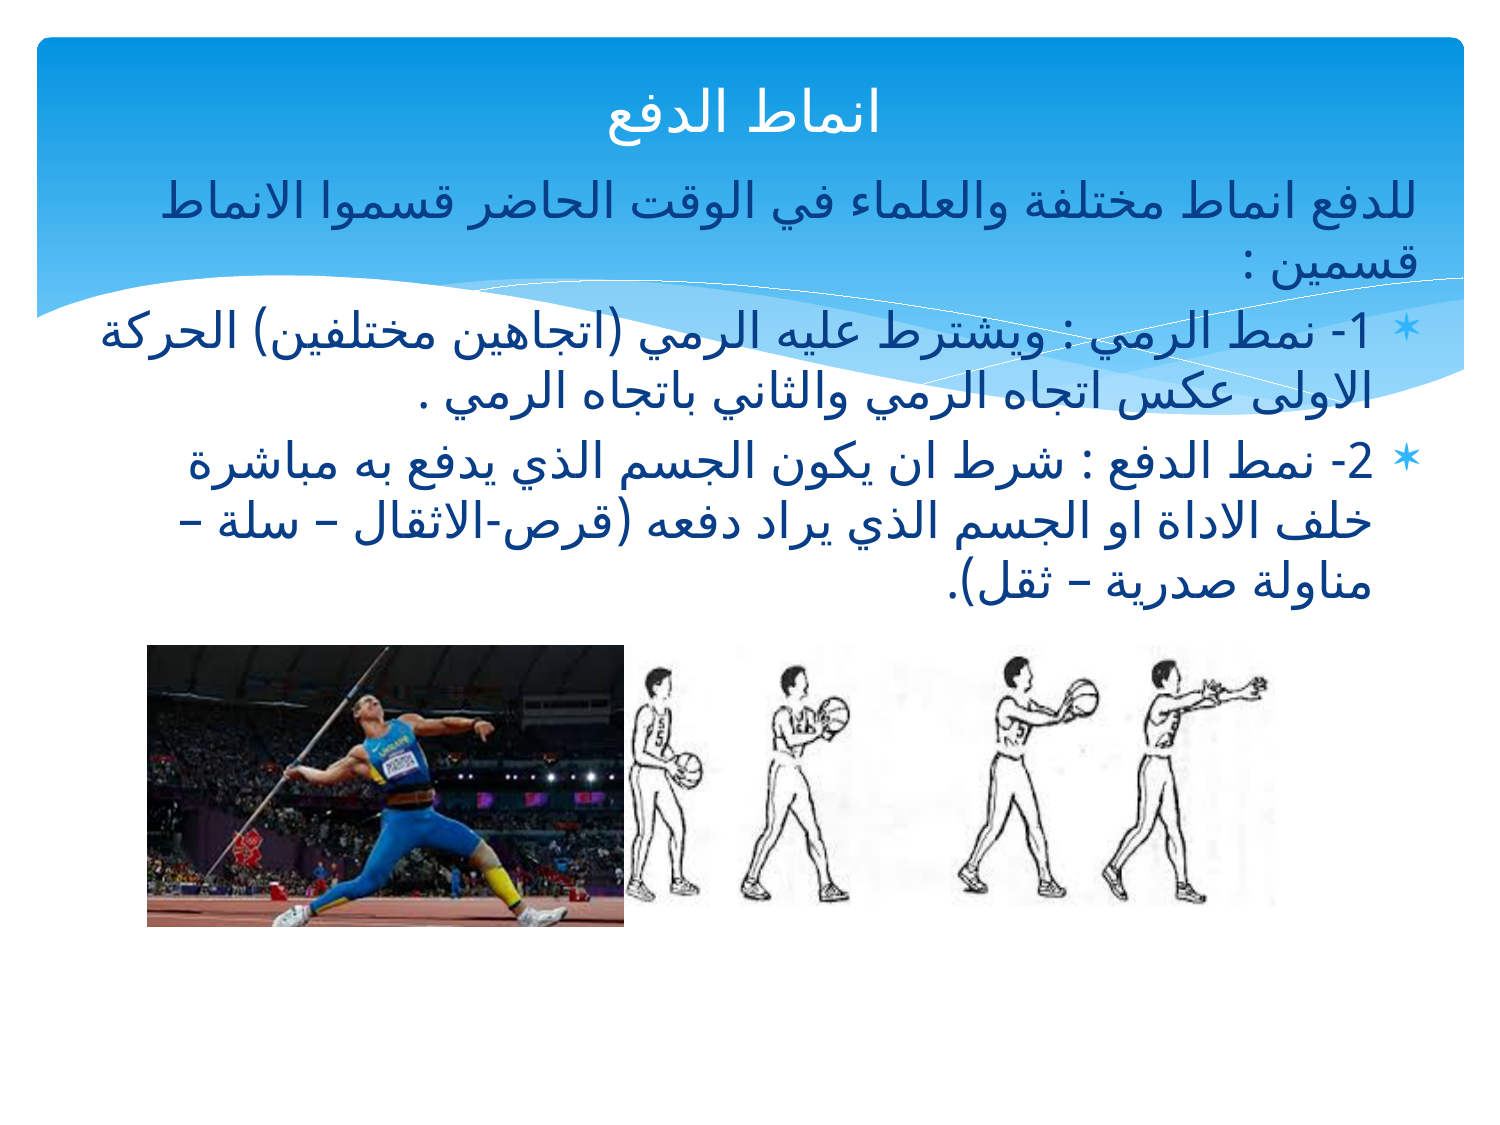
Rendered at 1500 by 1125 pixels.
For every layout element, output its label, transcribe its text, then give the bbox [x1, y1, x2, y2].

title انماط الدفع [75, 45, 1400, 173]
picture [147, 644, 1275, 927]
list للدفع انماط مختلفة والعلماء في الوقت الحاضر قسموا الانماط قسمين : 1- نمط الرمي : ويشترط عليه الرمي (اتجاهين مختلفين) الحركة الاولى عكس اتجاه الرمي والثاني باتجاه الرمي . 2- نمط الدفع : شرط ان يكون الجسم الذي يدفع به مباشرة خلف الاداة او الجسم الذي يراد دفعه (قرص-الاثقال – سلة – مناولة صدرية – ثقل). [75, 160, 1436, 1005]
